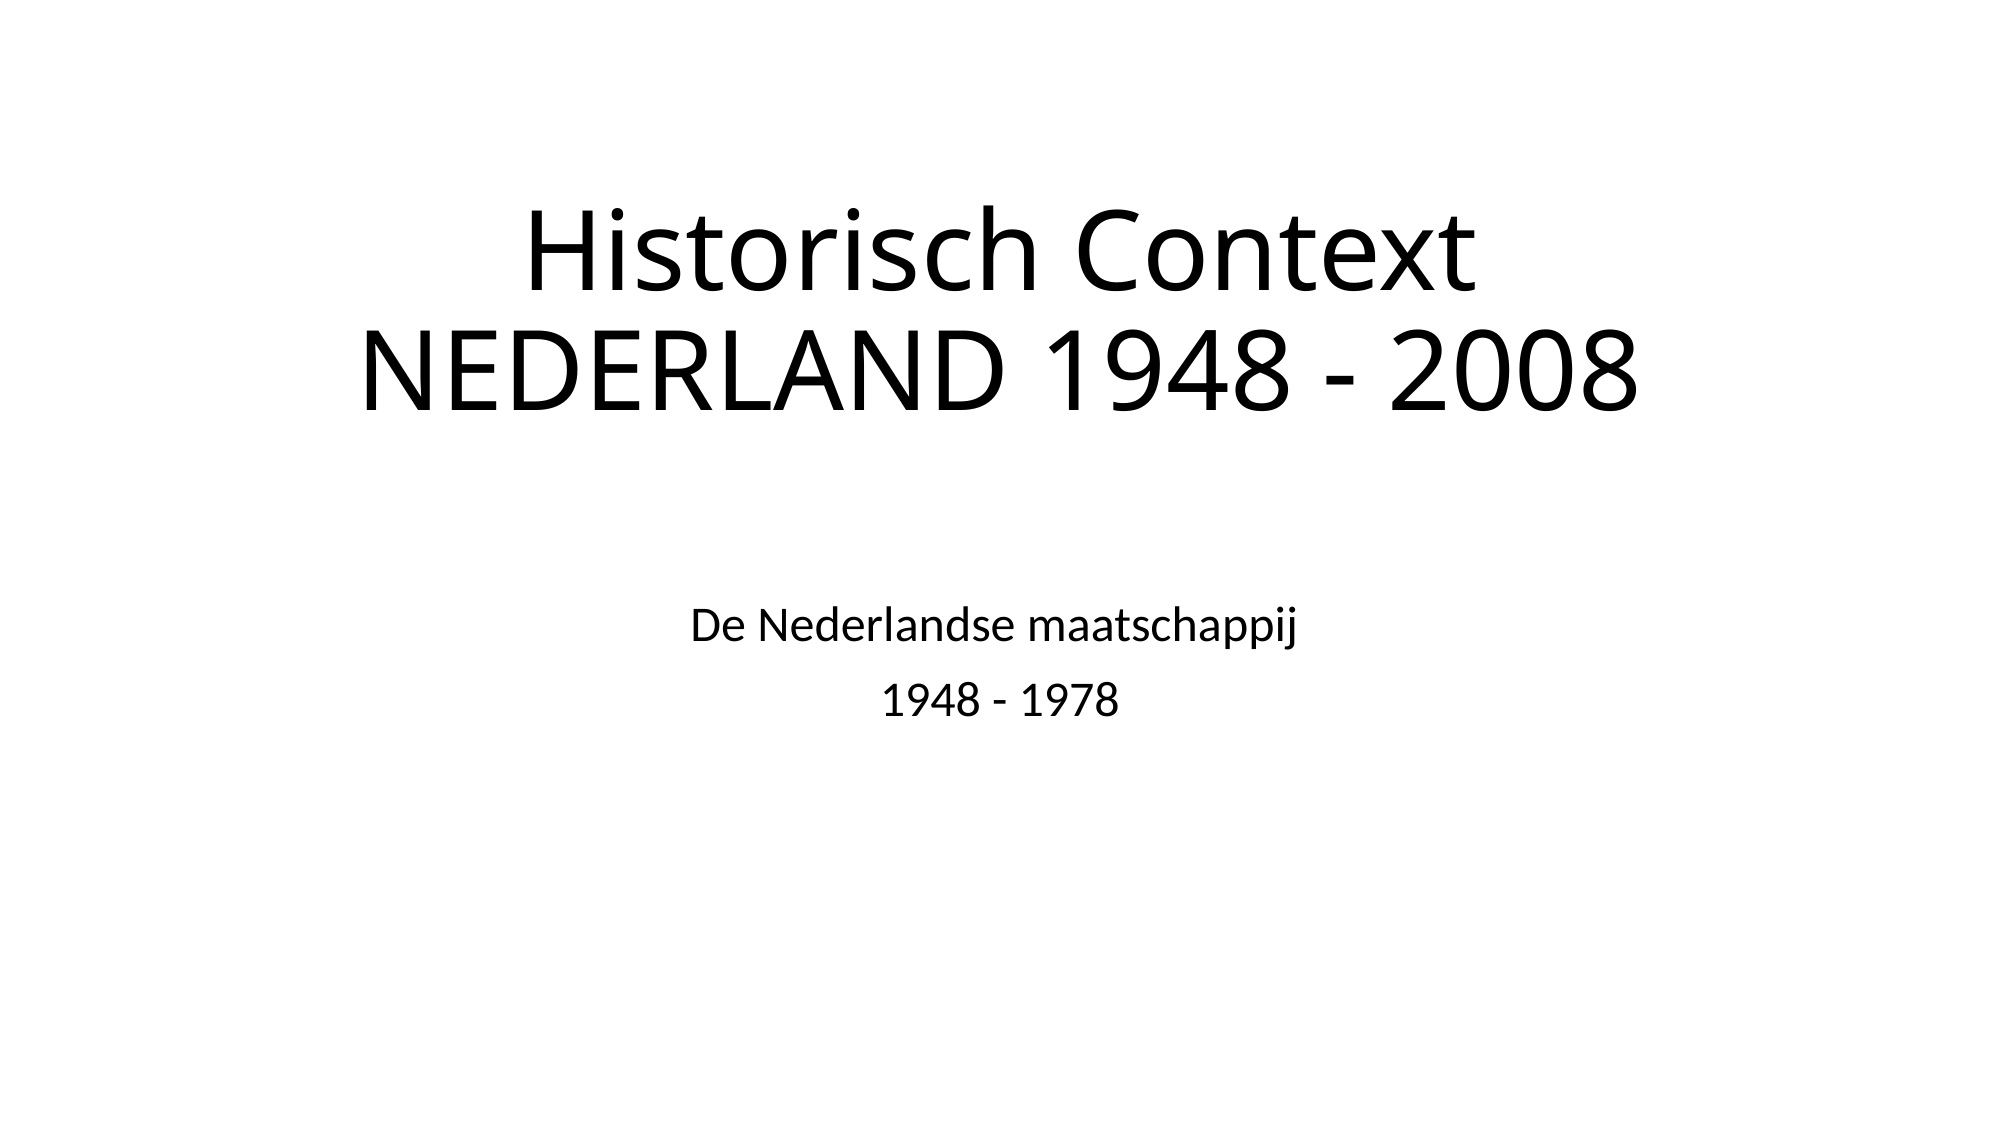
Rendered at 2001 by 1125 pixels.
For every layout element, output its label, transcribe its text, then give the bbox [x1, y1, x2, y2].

title Historisch Context NEDERLAND 1948 - 2008 [249, 184, 1750, 576]
subtitle De Nederlandse maatschappij 1948 - 1978 [249, 590, 1750, 863]
